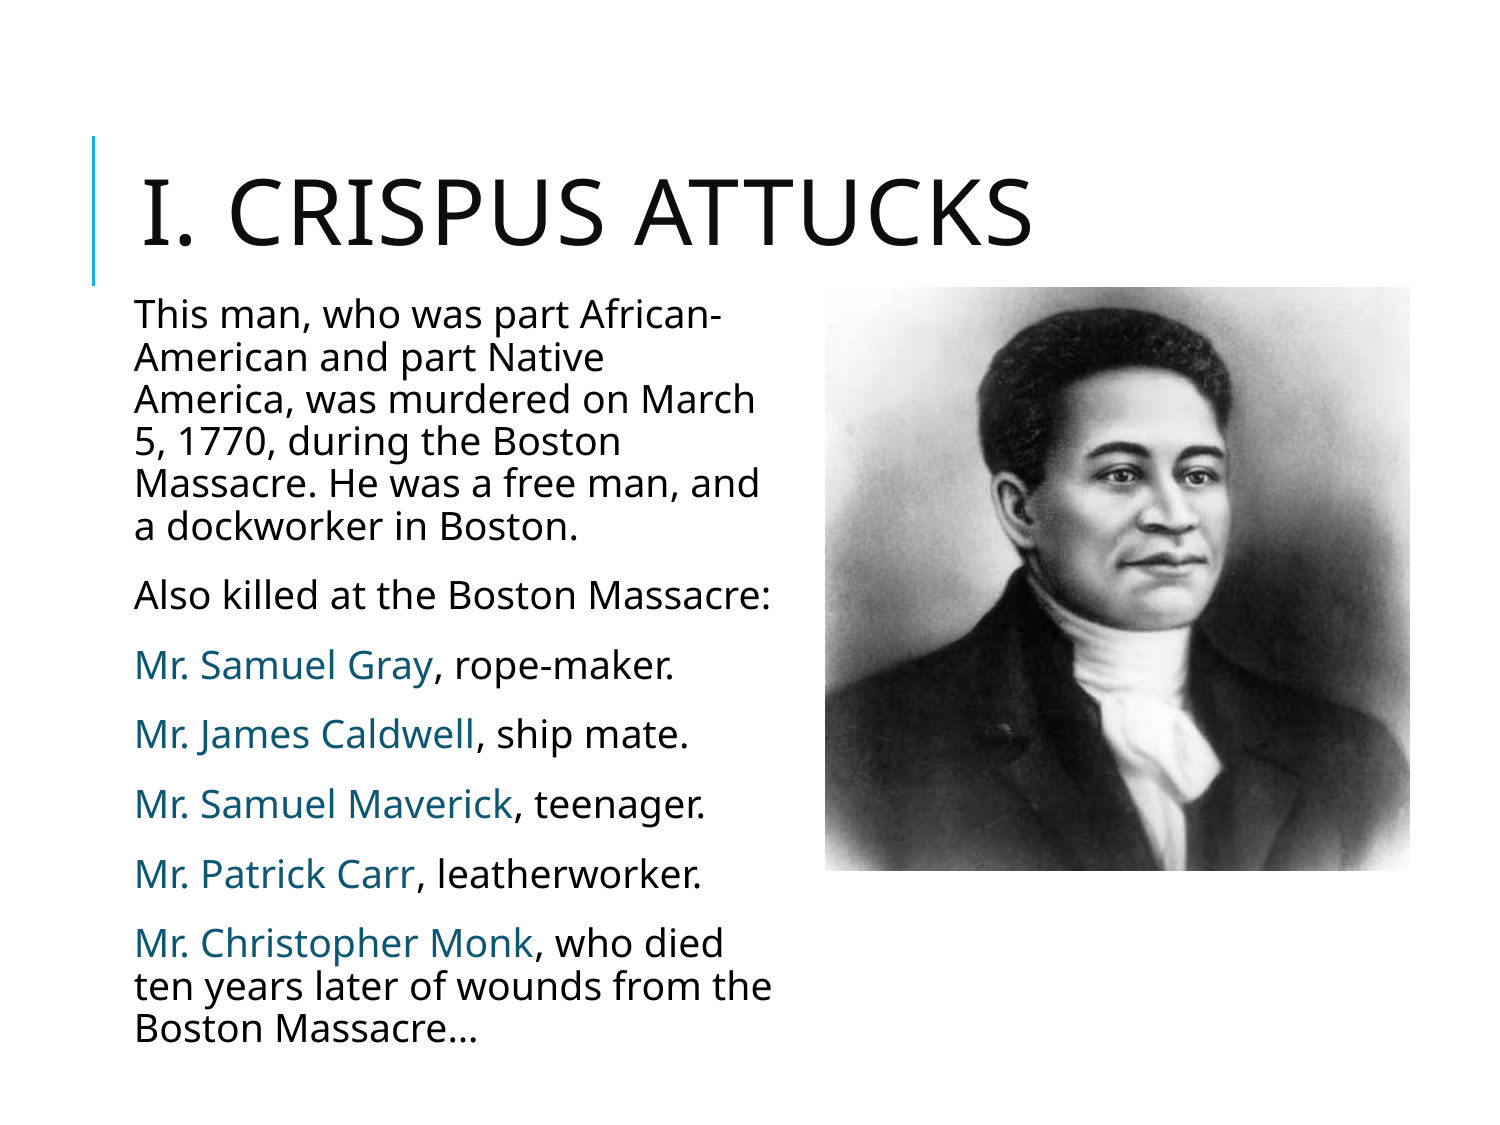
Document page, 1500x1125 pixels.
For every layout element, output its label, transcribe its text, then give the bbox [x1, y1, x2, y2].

list This man, who was part African-American and part Native America, was murdered on March 5, 1770, during the Boston Massacre. He was a free man, and a dockworker in Boston. Also killed at the Boston Massacre: Mr. Samuel Gray, rope-maker. Mr. James Caldwell, ship mate. Mr. Samuel Maverick, teenager. Mr. Patrick Carr, leatherworker. Mr. Christopher Monk, who died ten years later of wounds from the Boston Massacre… [112, 287, 786, 1077]
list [824, 287, 1411, 872]
title I. Crispus attucks [126, 96, 1322, 342]
